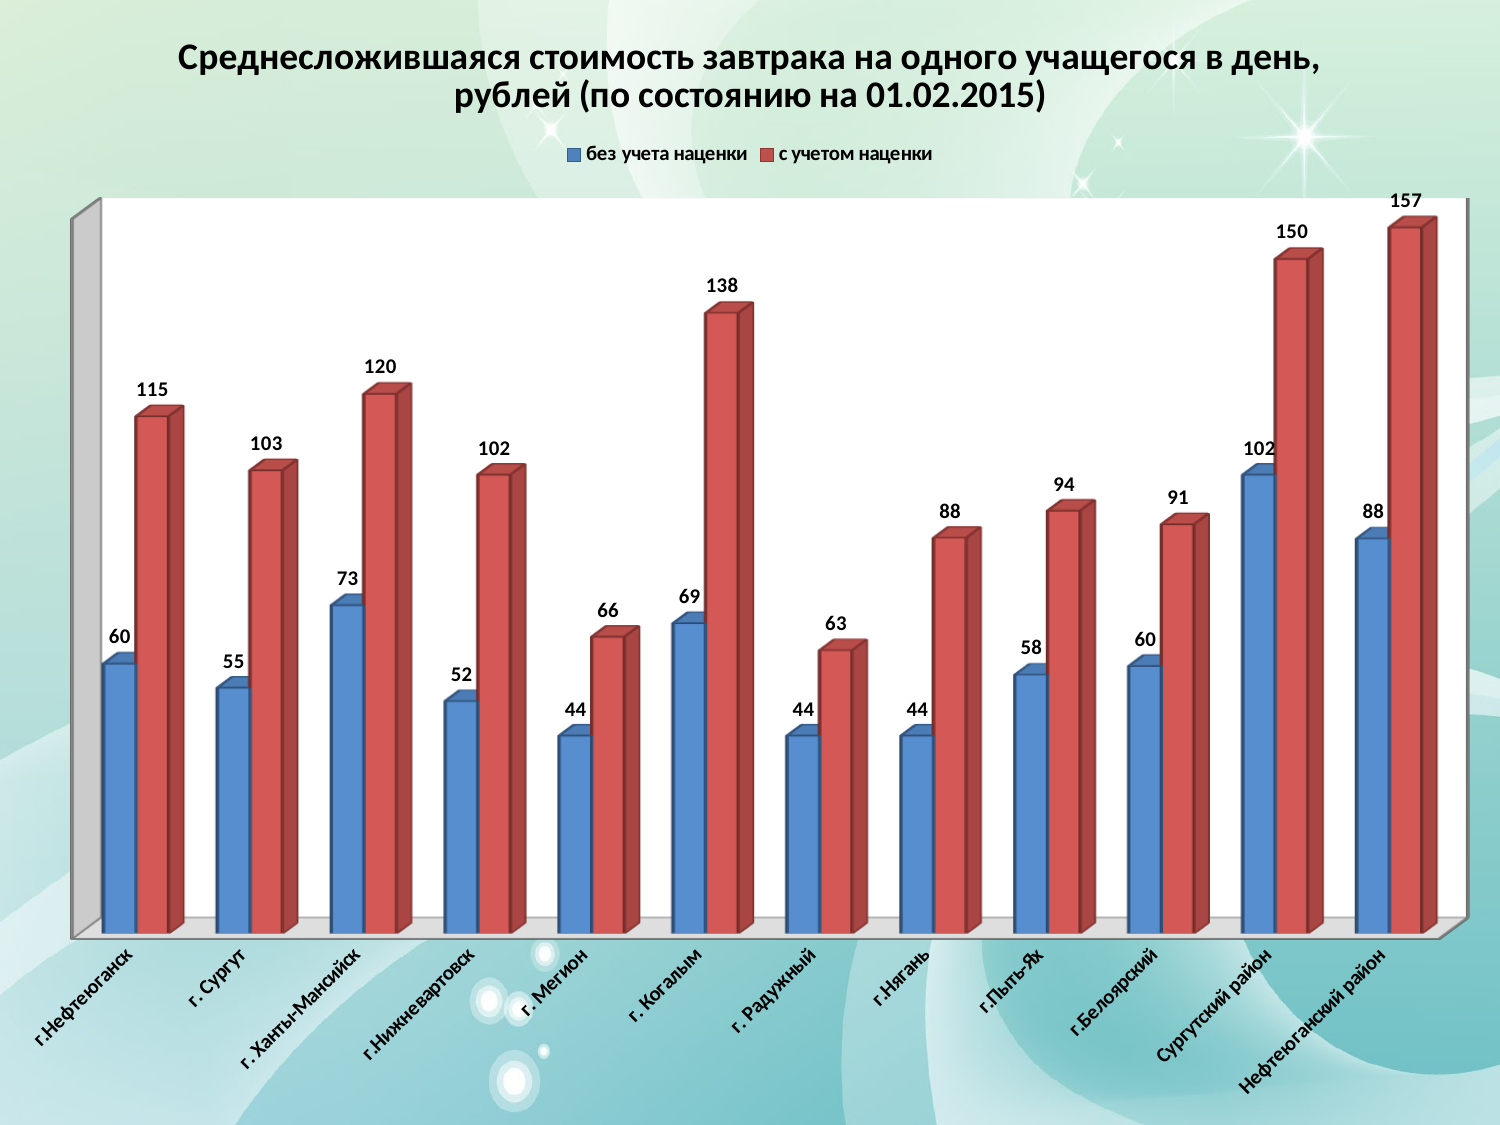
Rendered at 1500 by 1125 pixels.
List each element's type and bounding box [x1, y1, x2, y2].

chart [0, 0, 1500, 1125]
